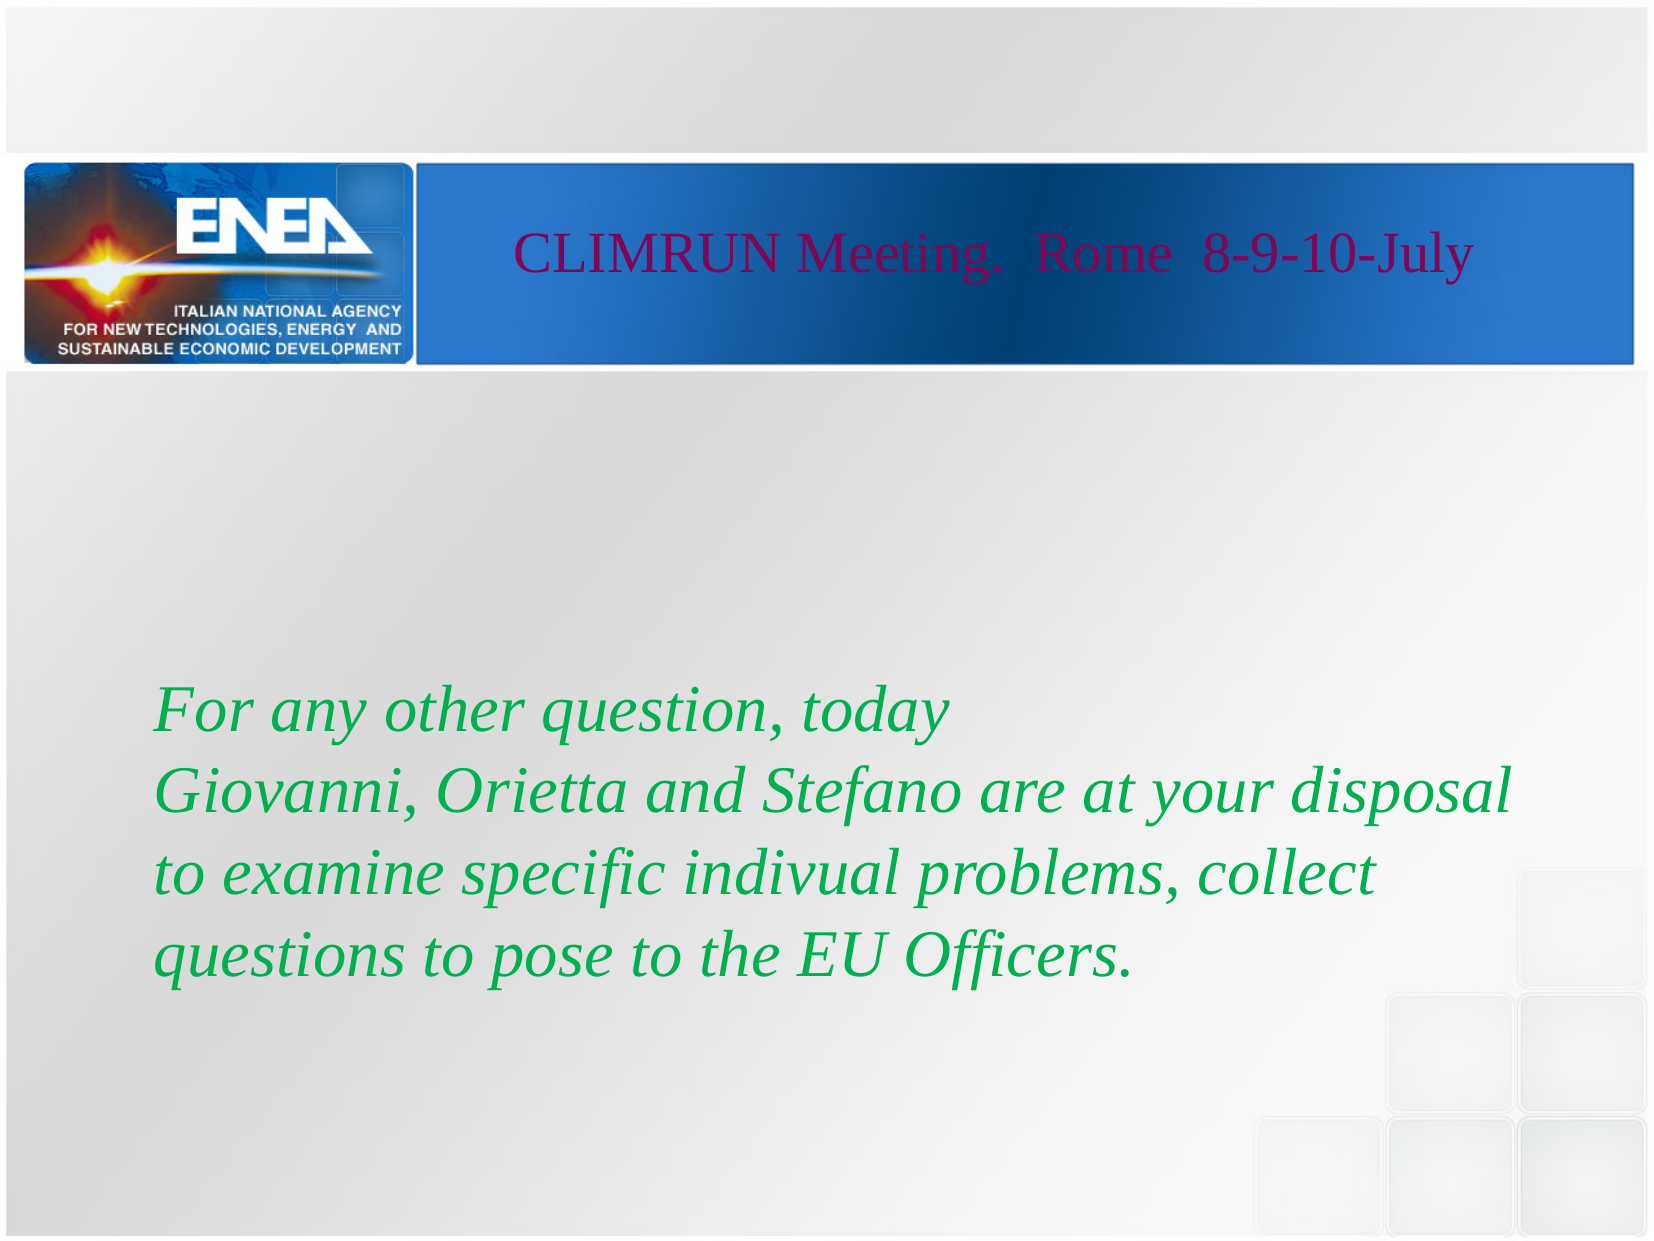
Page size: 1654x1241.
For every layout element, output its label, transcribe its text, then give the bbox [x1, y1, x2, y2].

picture [0, 0, 1654, 1241]
text_box For any other question, today Giovanni, Orietta and Stefano are at your disposal to examine specific indivual problems, collect questions to pose to the EU Officers. [82, 655, 1583, 1093]
text_box CLIMRUN Meeting. Rome 8-9-10-July [499, 206, 1506, 292]
